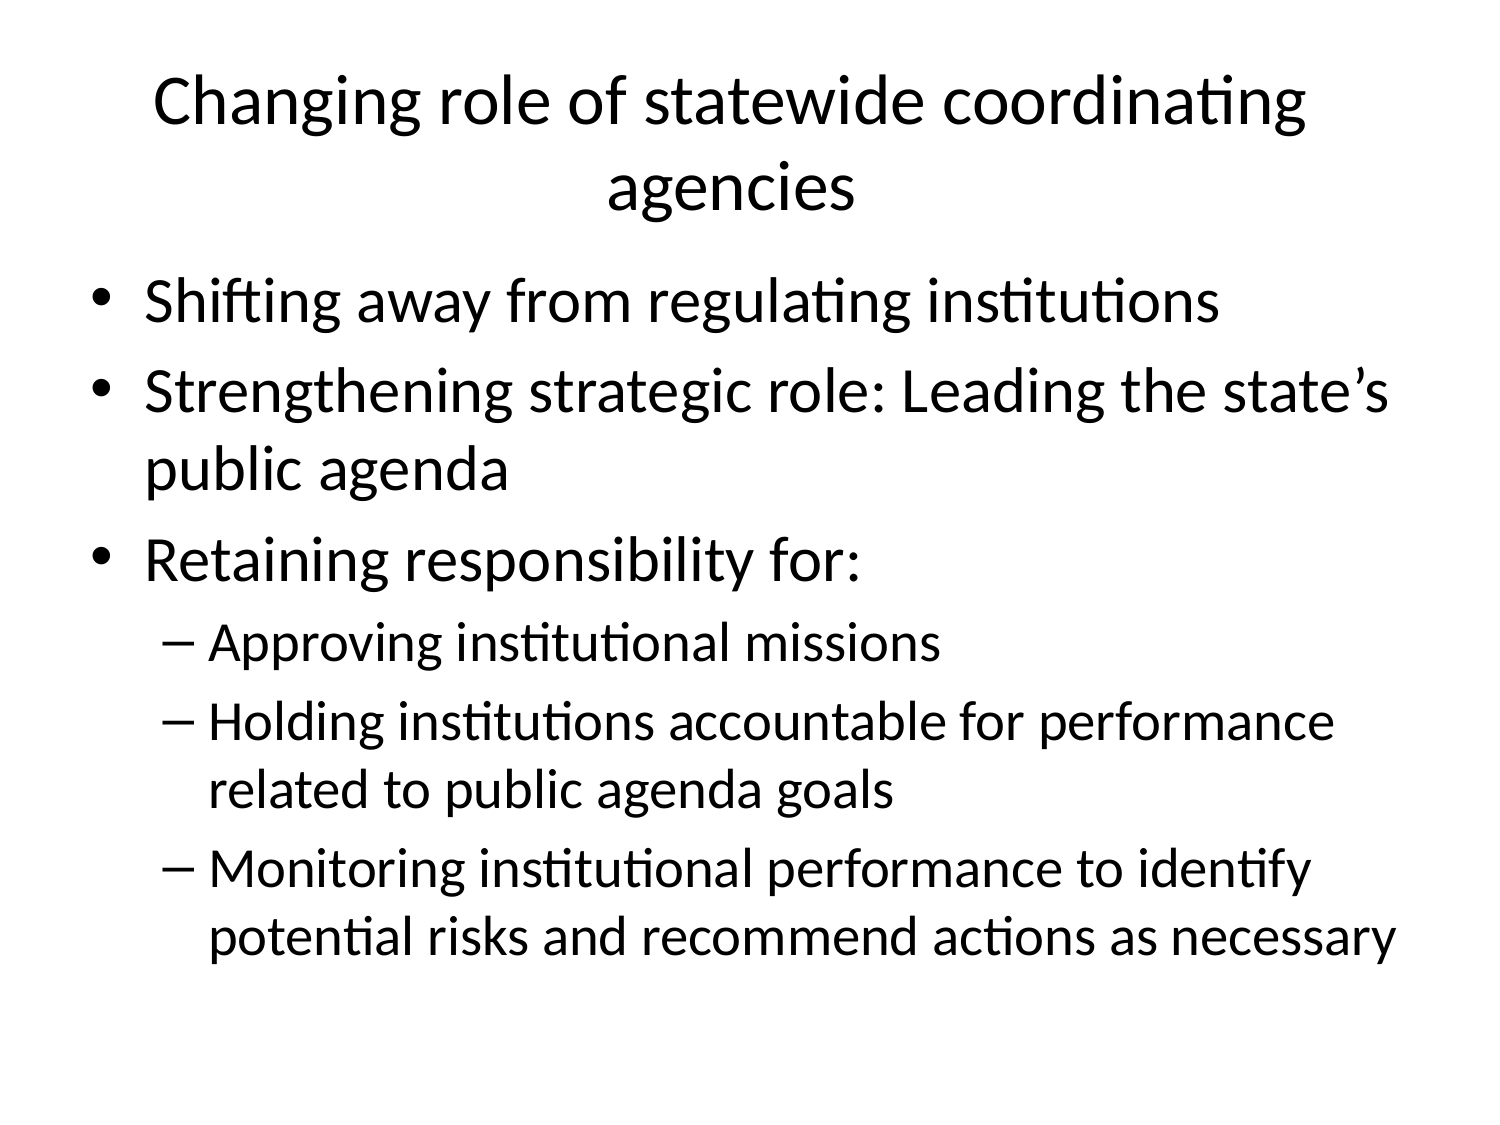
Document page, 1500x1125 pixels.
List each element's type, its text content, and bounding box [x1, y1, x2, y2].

list Shifting away from regulating institutions Strengthening strategic role: Leading the state’s public agenda Retaining responsibility for: Approving institutional missions Holding institutions accountable for performance related to public agenda goals Monitoring institutional performance to identify potential risks and recommend actions as necessary [75, 249, 1425, 1025]
title Changing role of statewide coordinating agencies [37, 45, 1425, 233]
